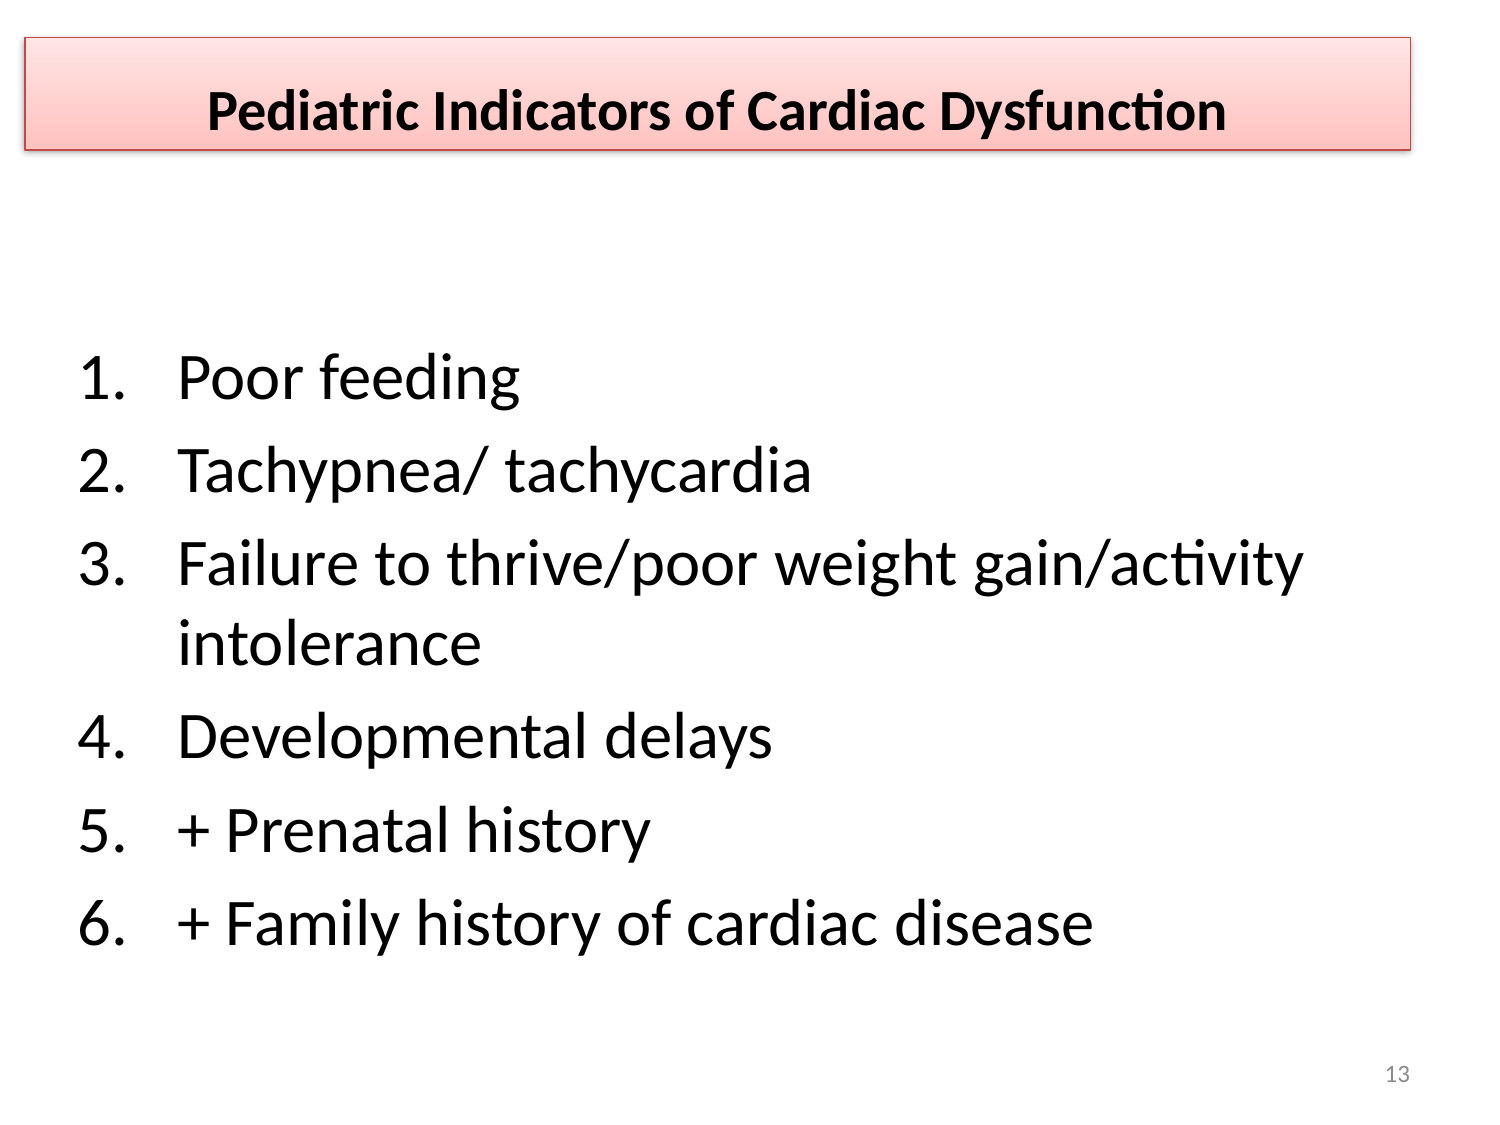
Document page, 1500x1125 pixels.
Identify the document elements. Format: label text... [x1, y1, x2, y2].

title Pediatric Indicators of Cardiac Dysfunction [24, 37, 1411, 151]
slide_number 13 [1074, 1042, 1425, 1103]
list Poor feeding Tachypnea/ tachycardia Failure to thrive/poor weight gain/activity intolerance Developmental delays + Prenatal history + Family history of cardiac disease [62, 324, 1475, 1000]
